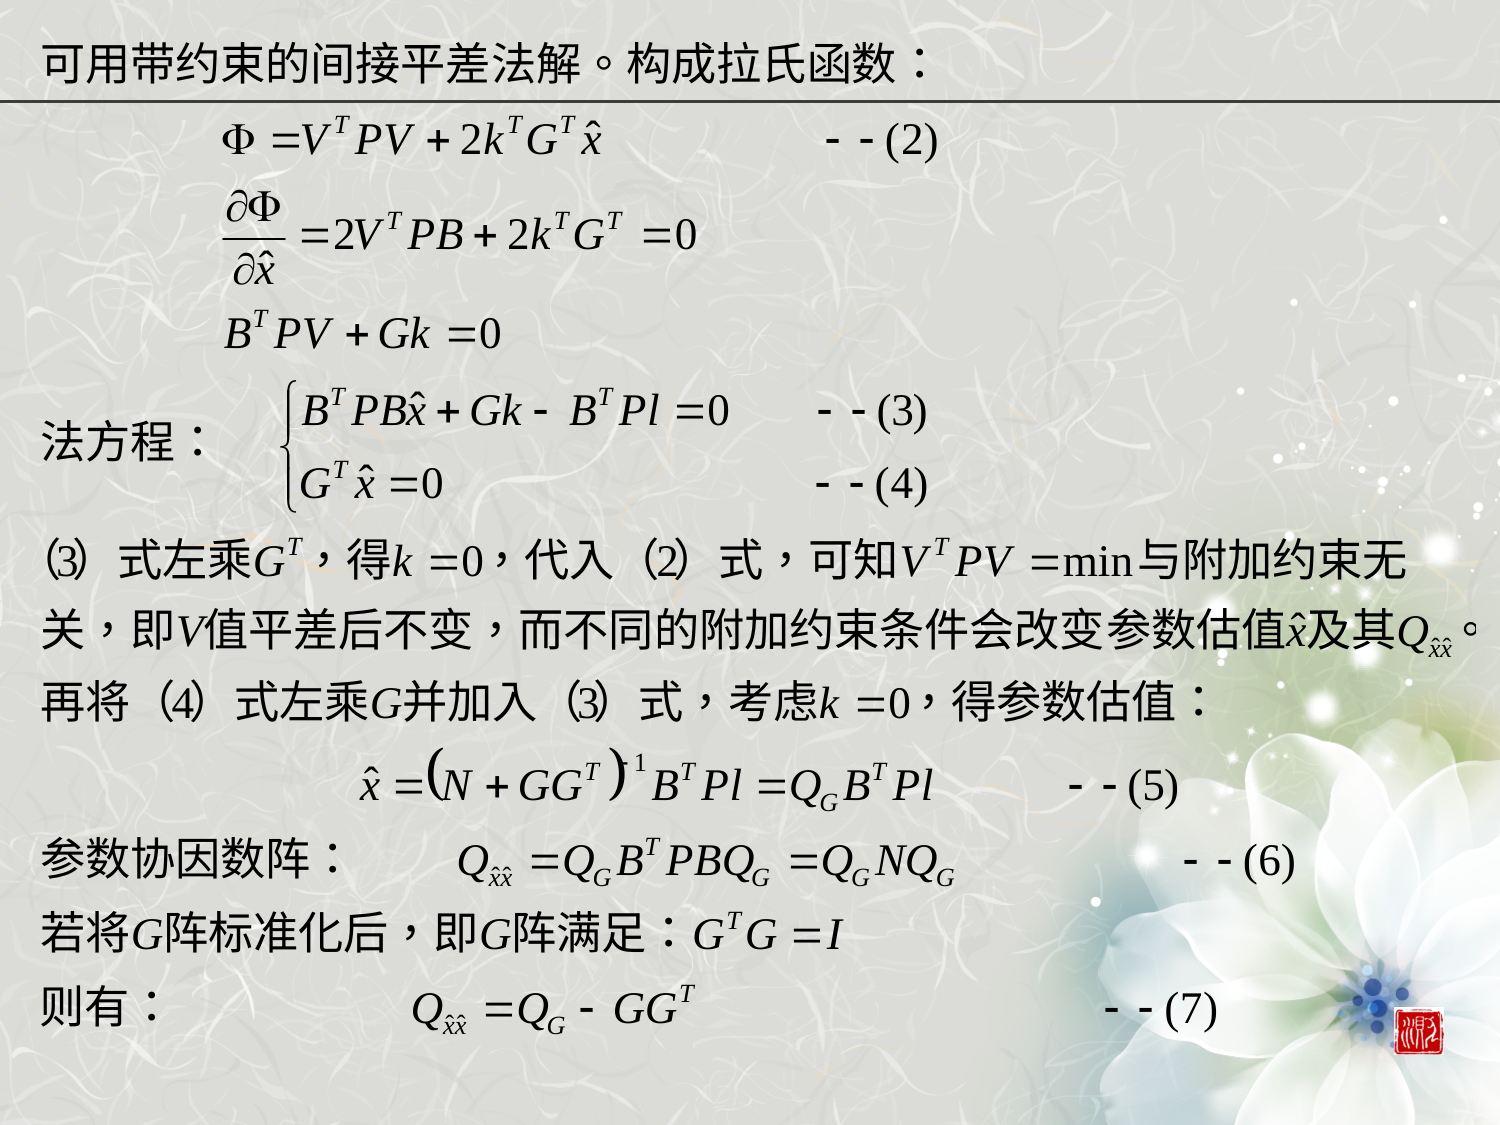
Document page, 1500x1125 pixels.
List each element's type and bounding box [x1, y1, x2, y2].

picture [0, 0, 1500, 100]
picture [0, 103, 1500, 1125]
list [34, 34, 1476, 1044]
